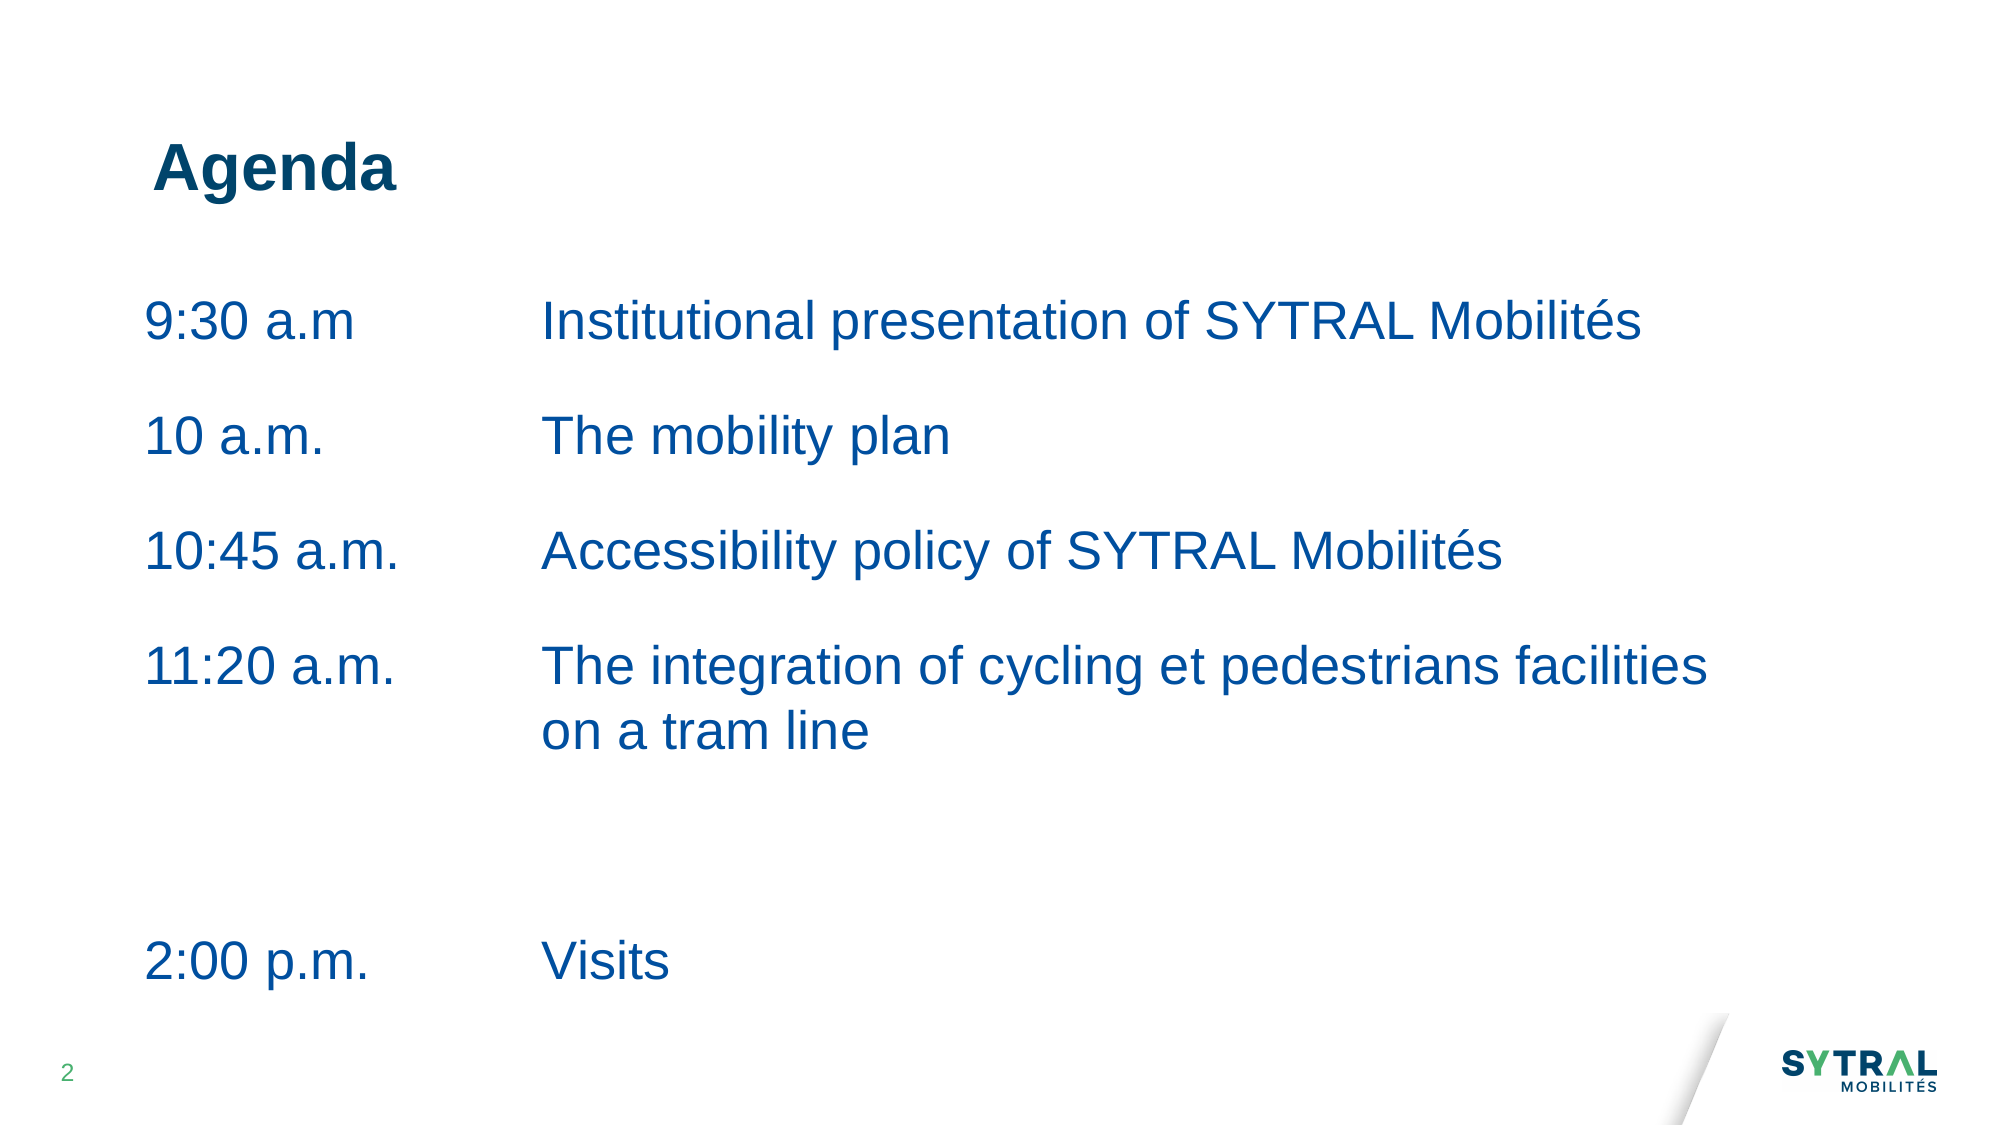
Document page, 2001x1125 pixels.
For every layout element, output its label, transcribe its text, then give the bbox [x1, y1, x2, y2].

text_box 9:30 a.m 10 a.m. 10:45 a.m. 11:20 a.m. 2:00 p.m. [129, 277, 527, 1008]
title Agenda [137, 59, 1863, 278]
text_box 2 [45, 1041, 130, 1101]
picture [1584, 1013, 2001, 1125]
list Institutional presentation of SYTRAL Mobilités The mobility plan Accessibility policy of SYTRAL Mobilités The integration of cycling et pedestrians facilities on a tram line Visits [527, 277, 1734, 1008]
